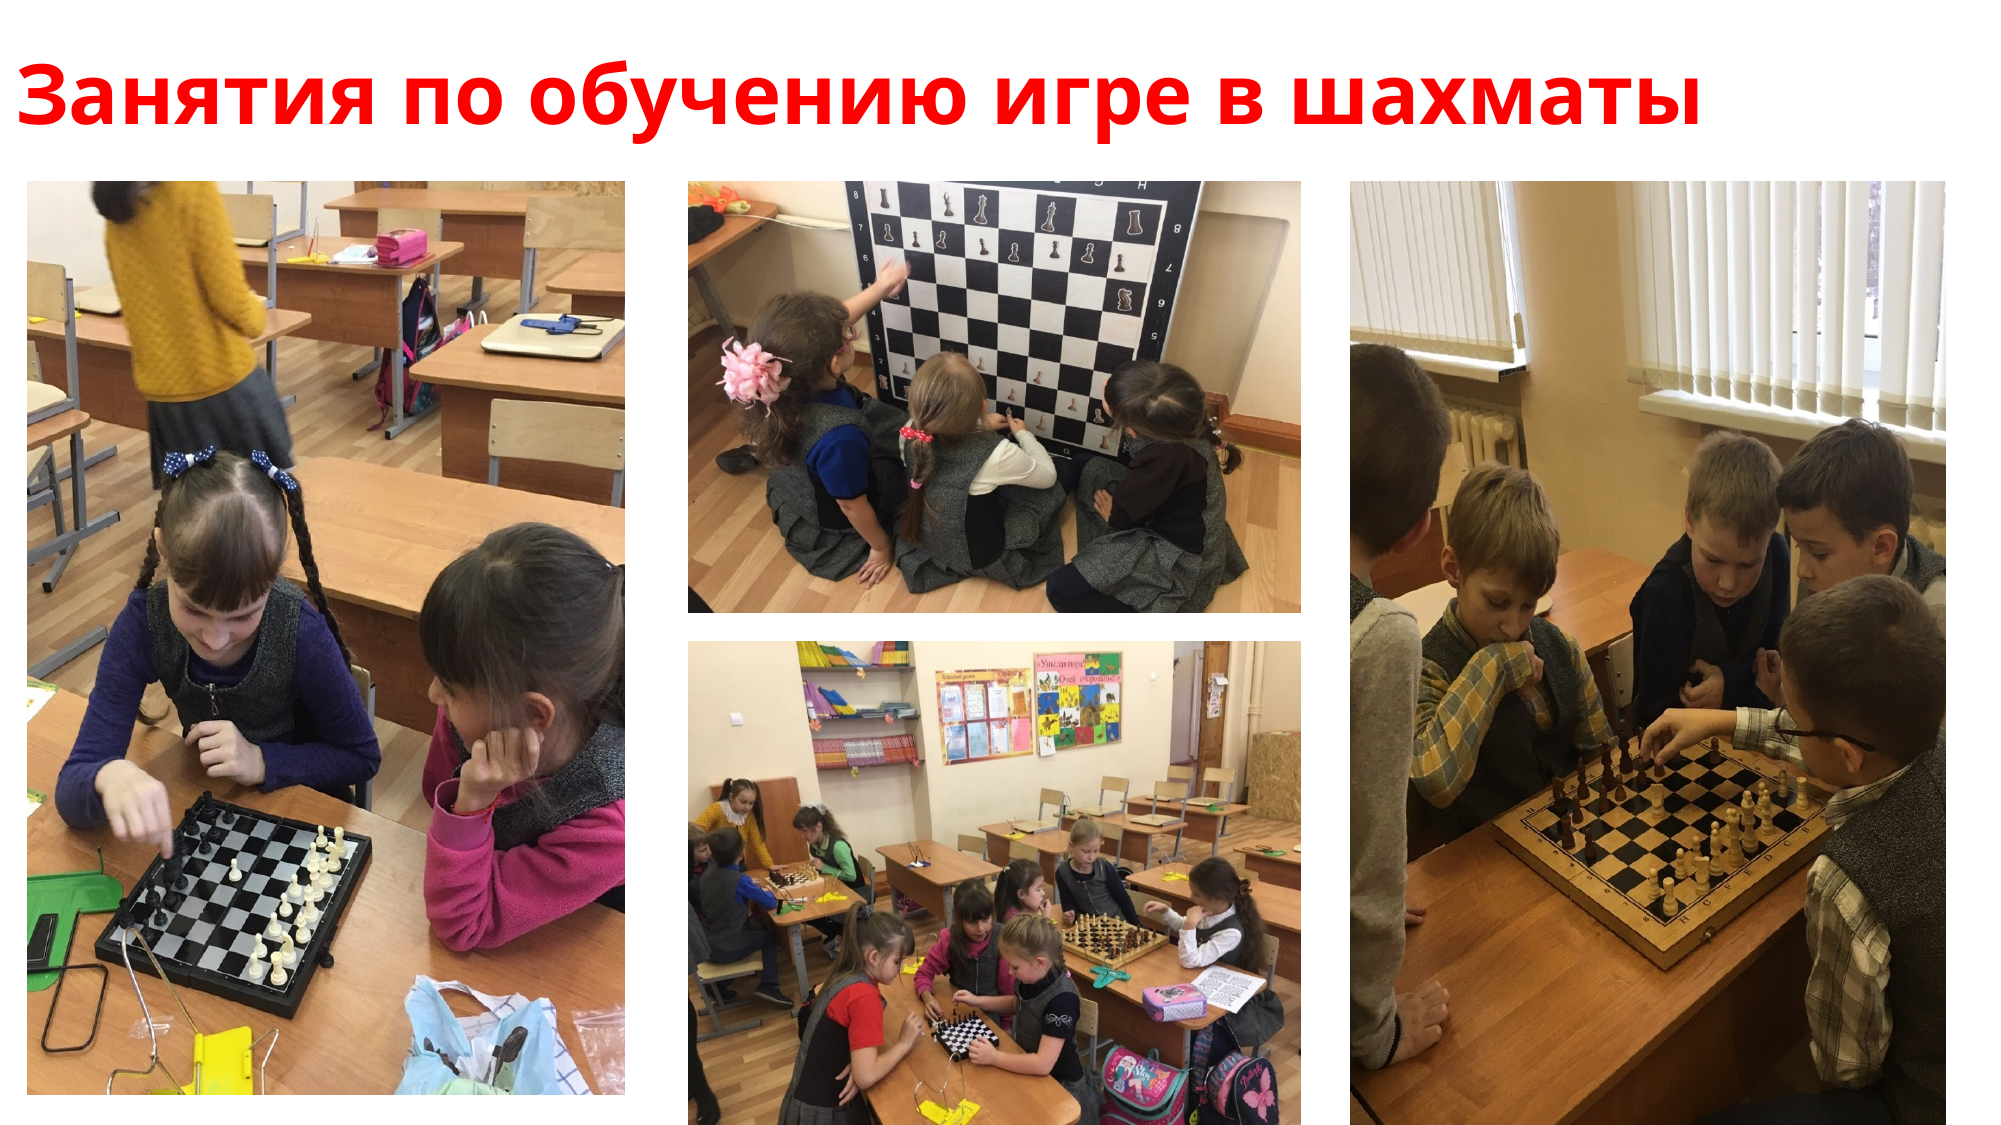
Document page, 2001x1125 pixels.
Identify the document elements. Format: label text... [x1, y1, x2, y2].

picture [26, 181, 625, 1095]
picture [688, 641, 1301, 1125]
title Занятия по обучению игре в шахматы [0, 0, 1946, 150]
picture [688, 181, 1301, 613]
picture [1349, 181, 1946, 1125]
